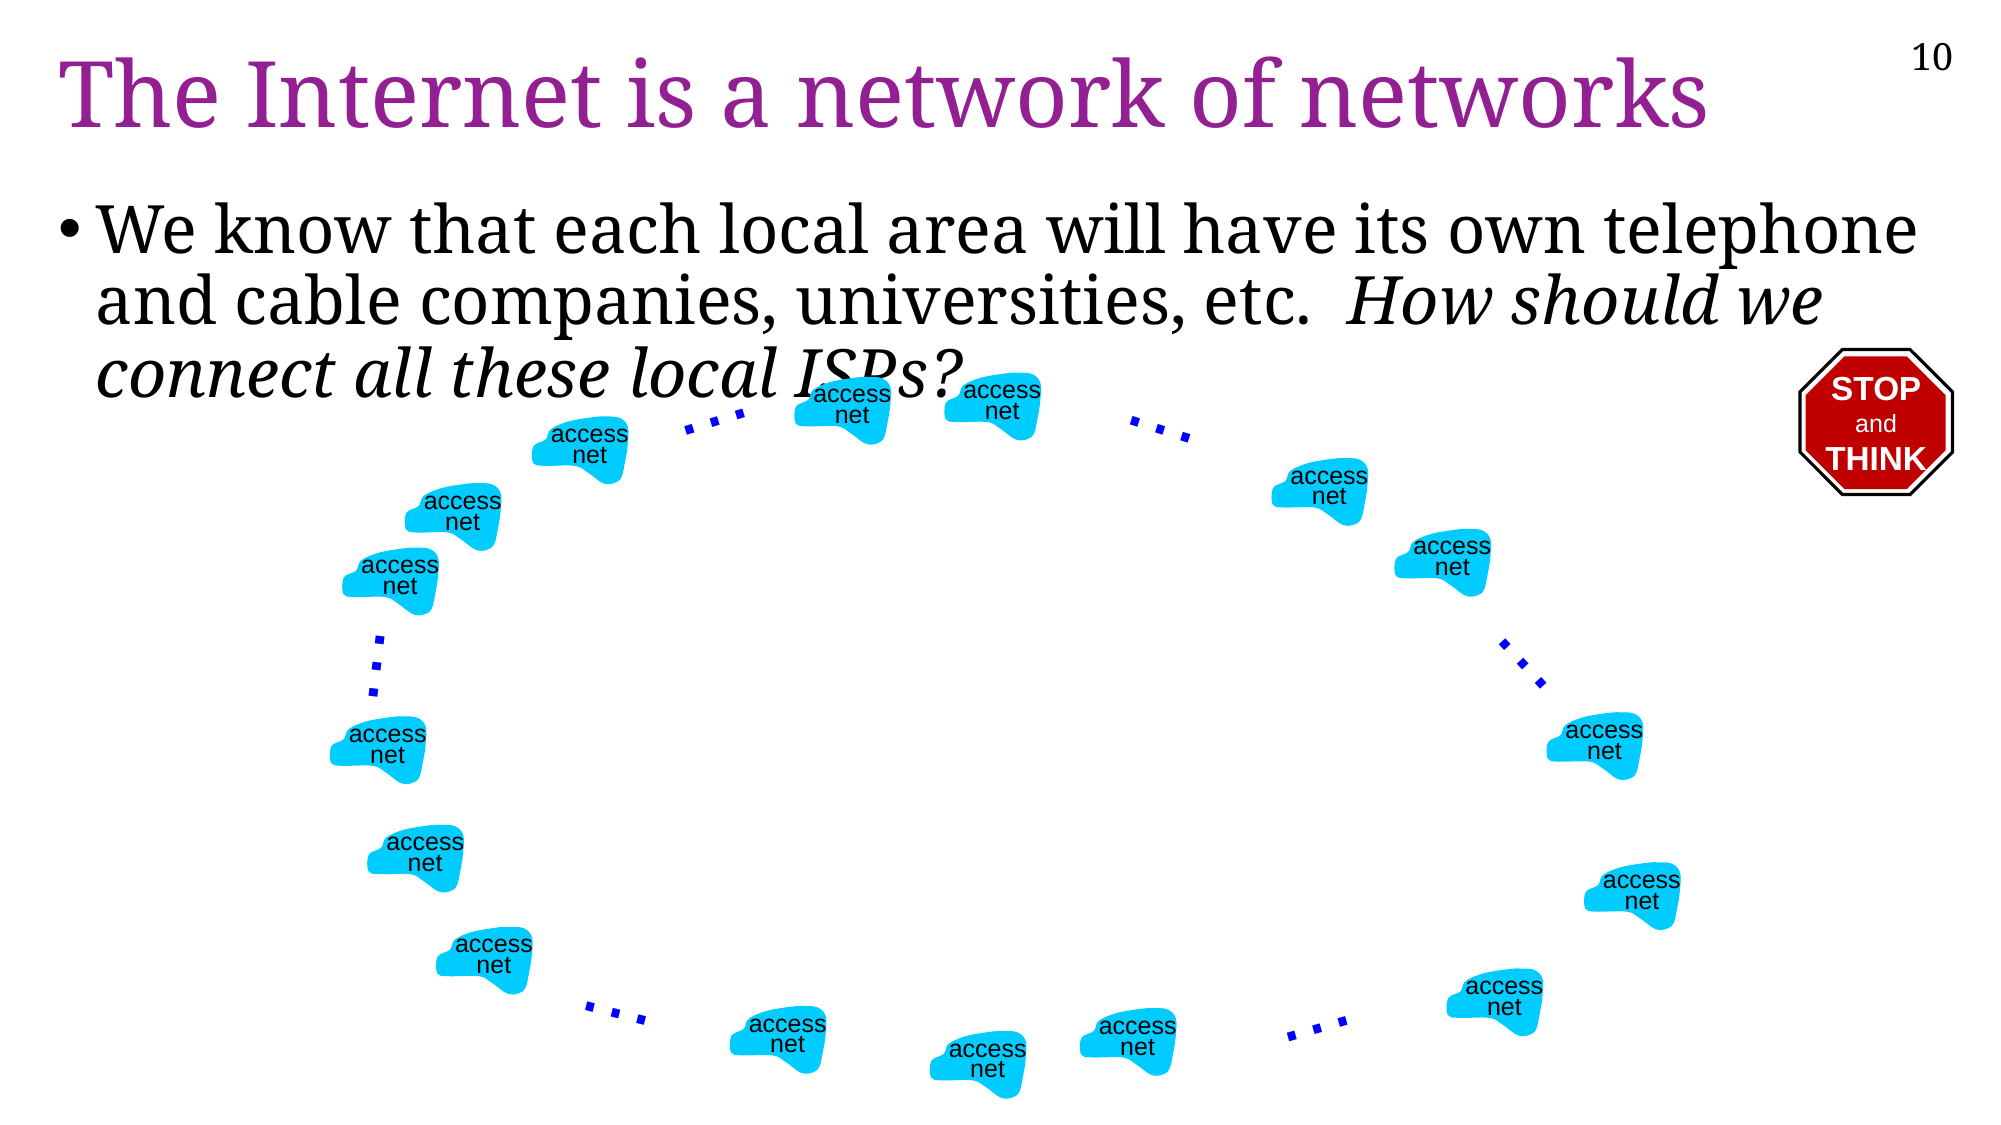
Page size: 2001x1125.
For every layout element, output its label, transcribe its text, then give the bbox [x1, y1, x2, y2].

title The Internet is a network of networks [43, 25, 1953, 171]
list We know that each local area will have its own telephone and cable companies, universities, etc. How should we connect all these local ISPs? [43, 188, 1953, 382]
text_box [1799, 349, 1953, 495]
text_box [290, 336, 1697, 1115]
